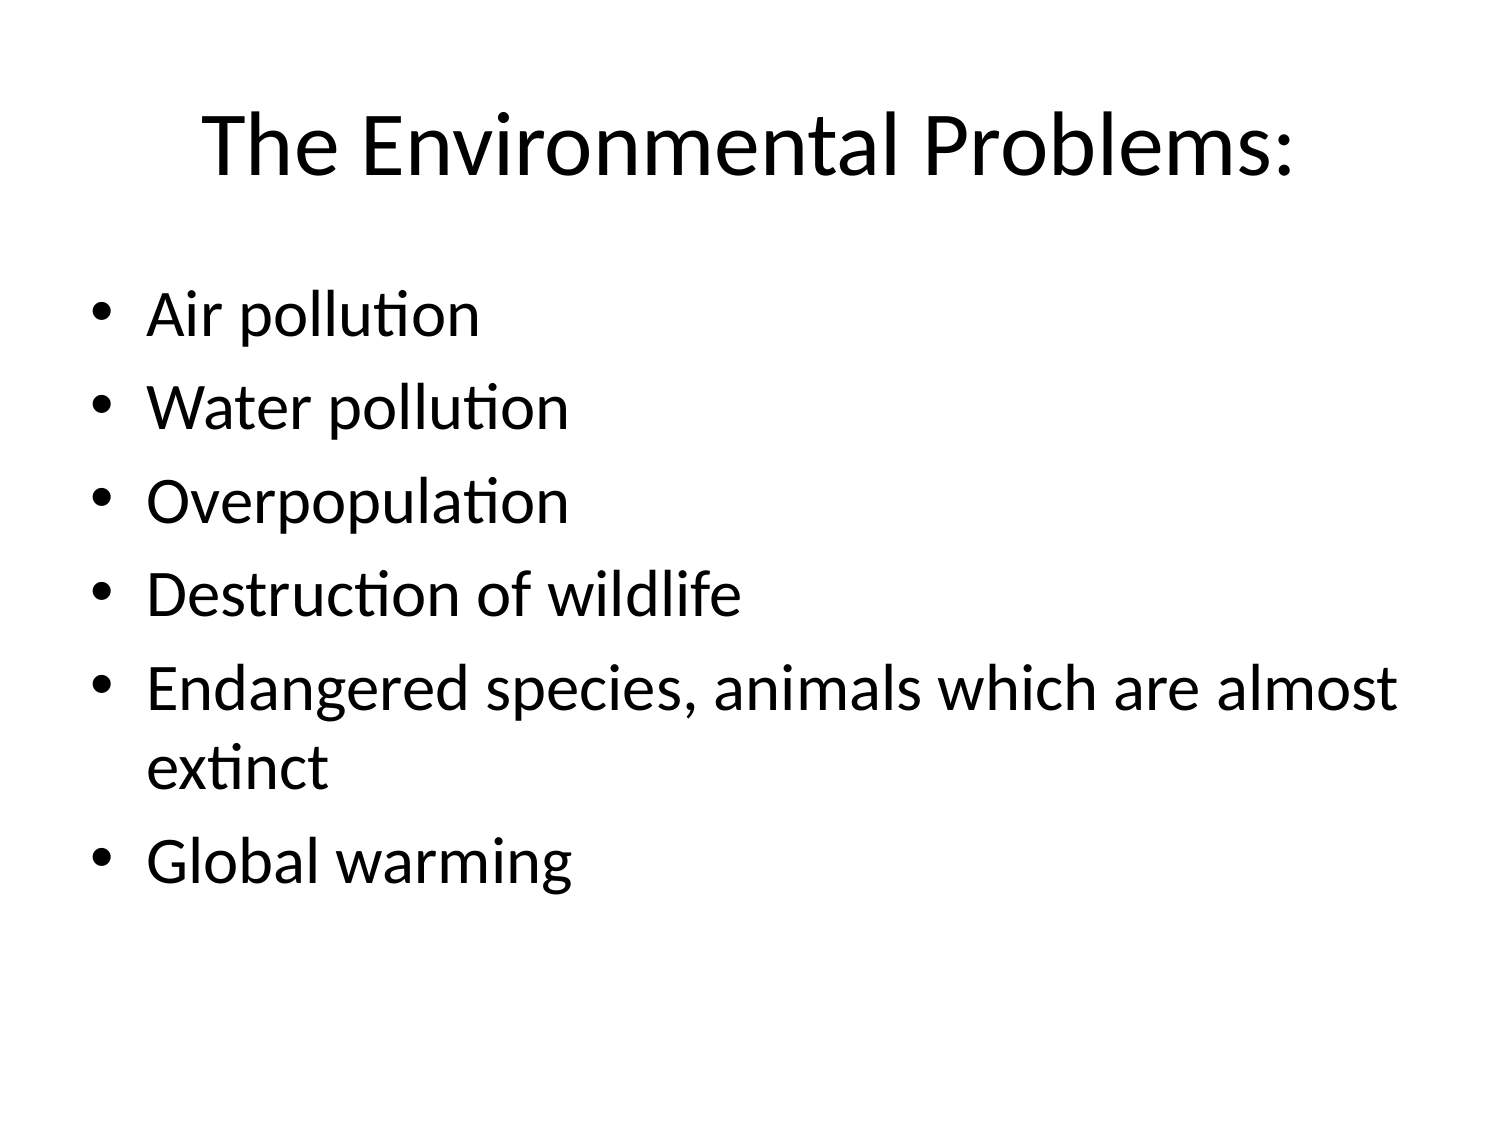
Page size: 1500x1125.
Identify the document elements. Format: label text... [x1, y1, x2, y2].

list Air pollution Water pollution Overpopulation Destruction of wildlife Endangered species, animals which are almost extinct Global warming [75, 262, 1425, 1005]
title The Environmental Problems: [75, 45, 1425, 233]
